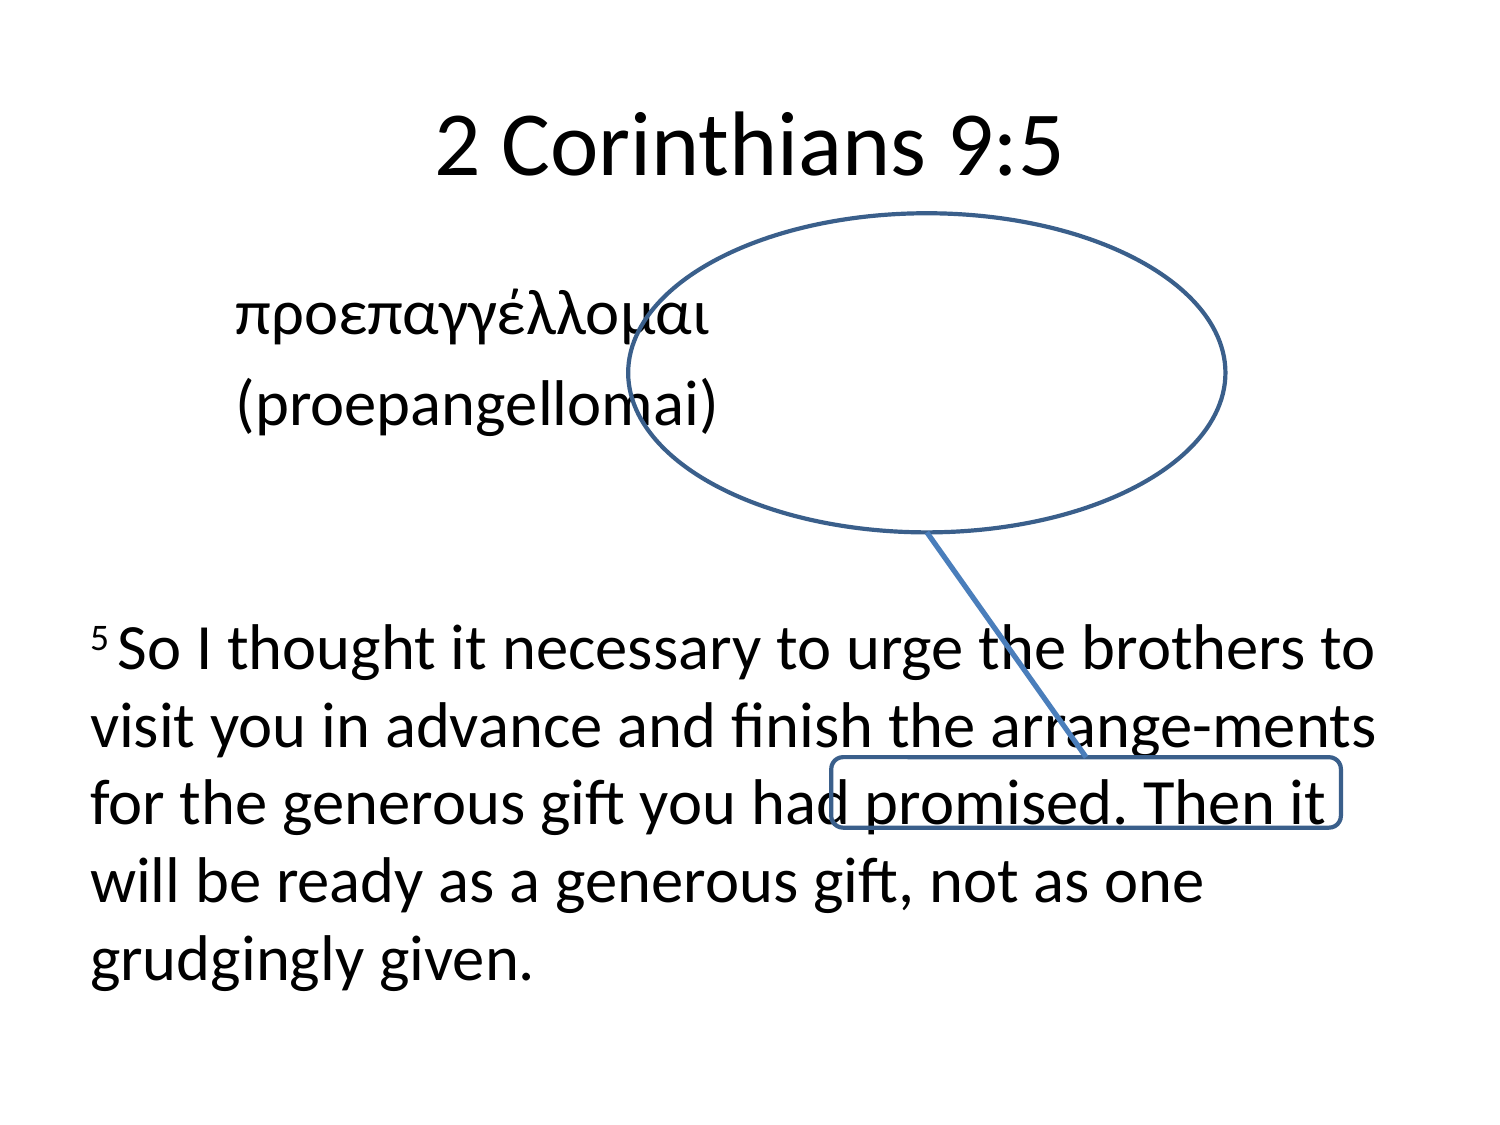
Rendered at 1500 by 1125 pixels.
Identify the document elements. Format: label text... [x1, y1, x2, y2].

title 2 Corinthians 9:5 [75, 45, 1425, 233]
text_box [926, 532, 1087, 758]
text_box [829, 755, 1344, 830]
text_box [626, 211, 1228, 535]
list προεπαγγέλλομαι (proepangellomai) 5 So I thought it necessary to urge the brothers to visit you in advance and finish the arrange-ments for the generous gift you had promised. Then it will be ready as a generous gift, not as one grudgingly given. [75, 262, 1425, 1005]
